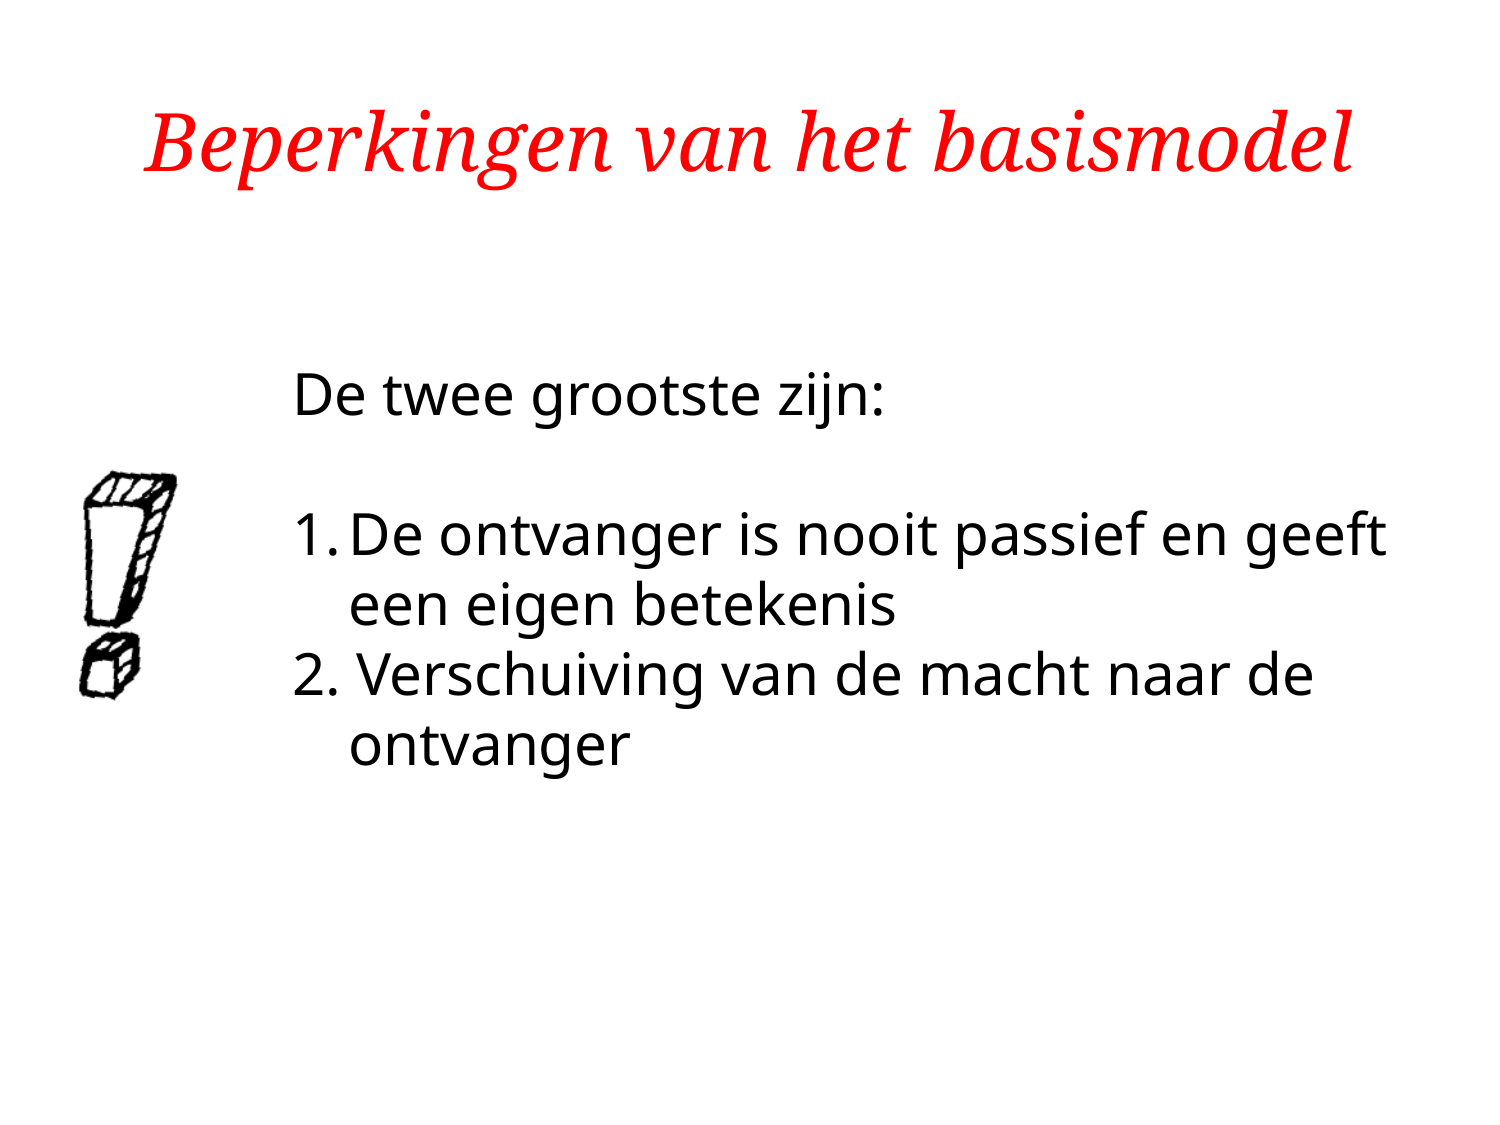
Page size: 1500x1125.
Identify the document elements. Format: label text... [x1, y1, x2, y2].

title Beperkingen van het basismodel [75, 45, 1425, 233]
picture [2, 456, 255, 711]
text_box De twee grootste zijn: 1. De ontvanger is nooit passief en geeft een eigen betekenis 2. Verschuiving van de macht naar de ontvanger [277, 349, 1459, 785]
